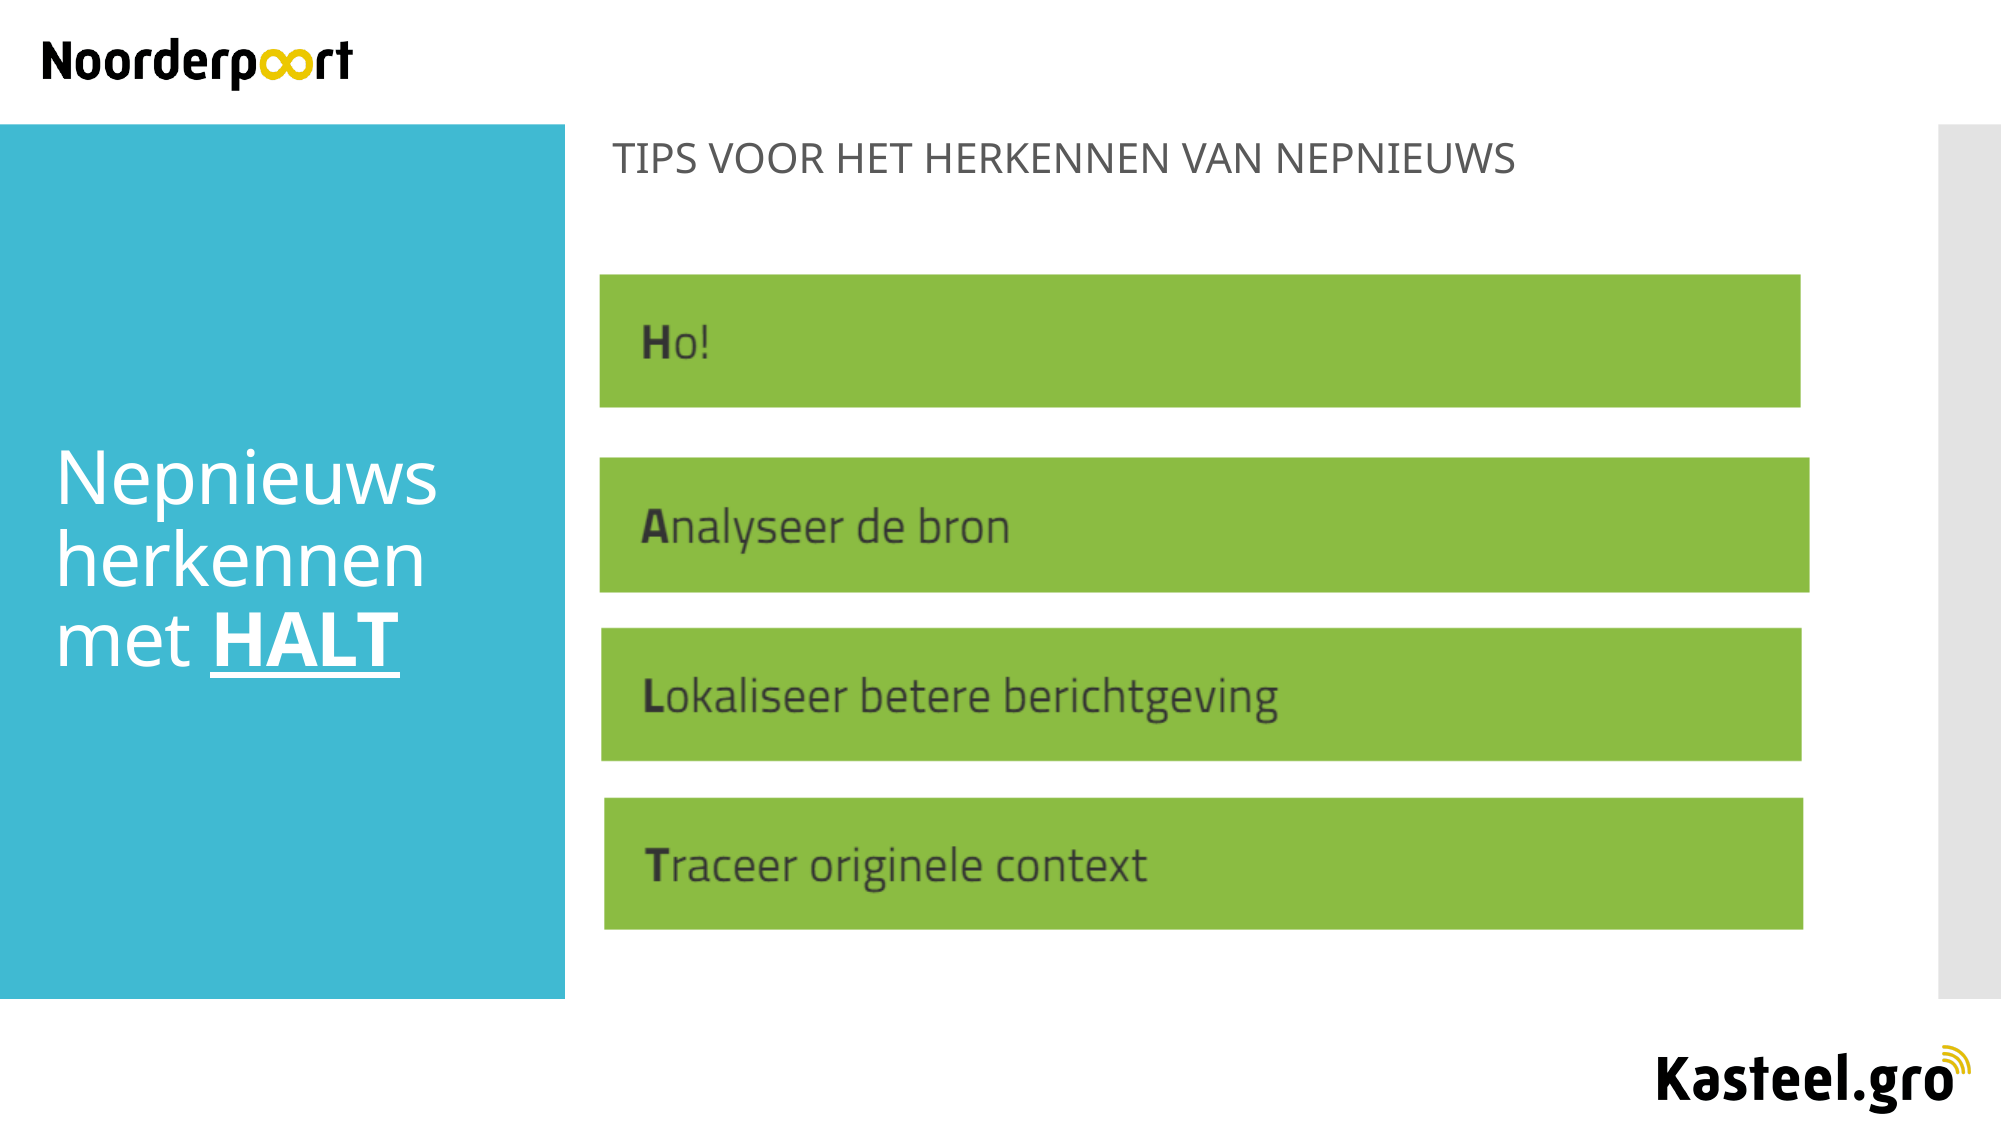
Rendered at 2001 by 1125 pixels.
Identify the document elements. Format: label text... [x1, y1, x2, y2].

picture [596, 450, 1822, 599]
list TIPS VOOR HET HERKENNEN VAN NEPNIEUWS [597, 125, 1773, 264]
picture [596, 615, 1815, 772]
picture [1657, 1045, 1971, 1114]
picture [41, 35, 354, 92]
picture [596, 789, 1818, 940]
picture [596, 264, 1822, 420]
title Nepnieuws herkennen met HALT [39, 184, 524, 940]
